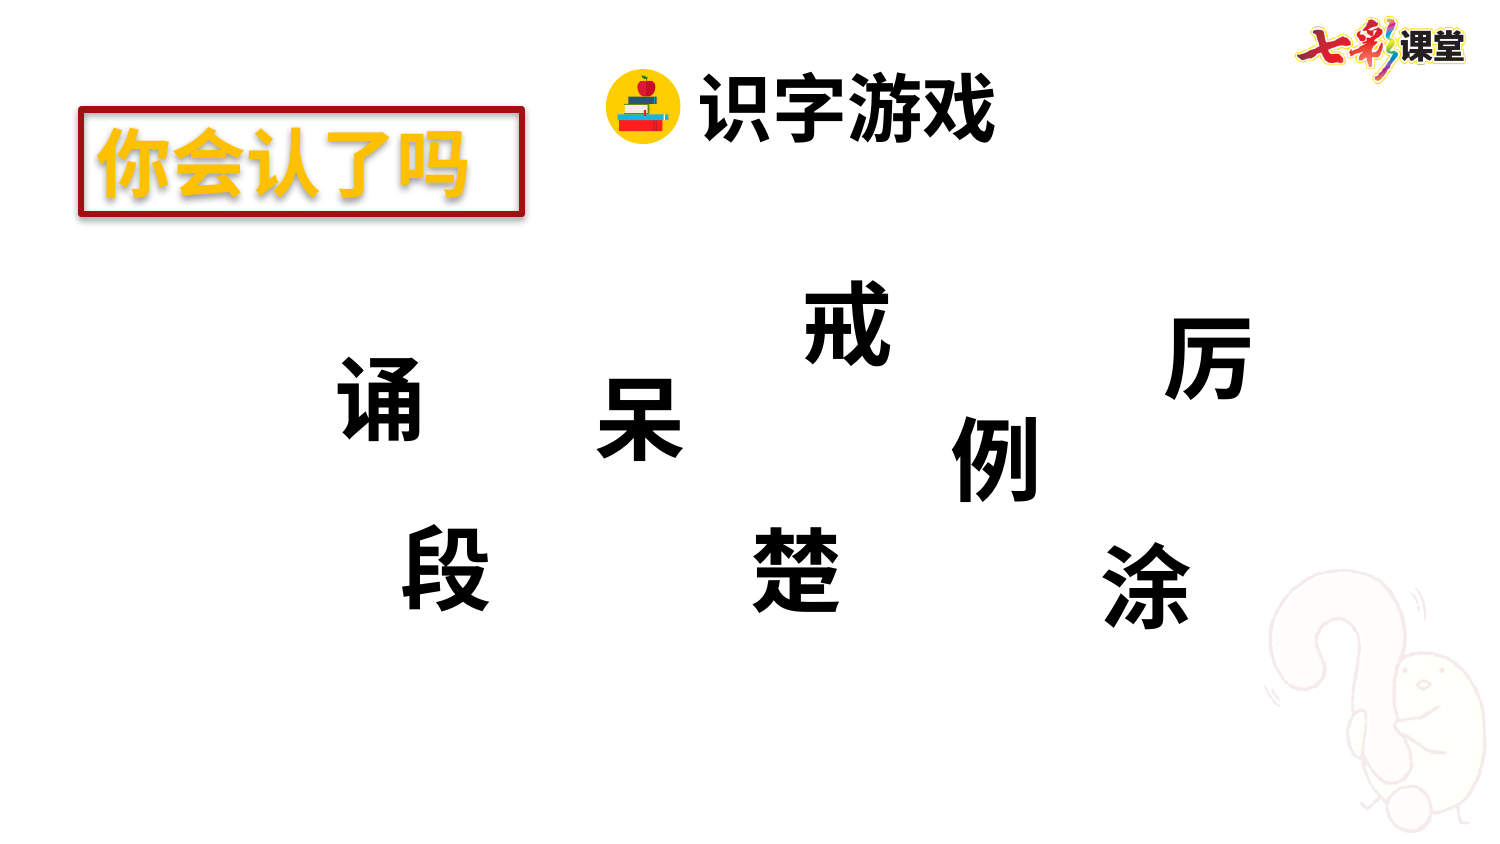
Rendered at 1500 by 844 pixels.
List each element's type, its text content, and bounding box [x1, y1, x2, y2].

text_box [587, 46, 1061, 160]
text_box 例 [935, 395, 1069, 520]
text_box 诵 [319, 334, 453, 460]
text_box 楚 [735, 505, 869, 631]
text_box 厉 [1148, 293, 1282, 419]
text_box 你会认了吗 [78, 106, 525, 217]
text_box 呆 [579, 354, 713, 480]
text_box 戒 [786, 259, 920, 384]
picture [1293, 15, 1468, 84]
text_box 涂 [1085, 521, 1219, 647]
text_box 段 [386, 504, 520, 630]
